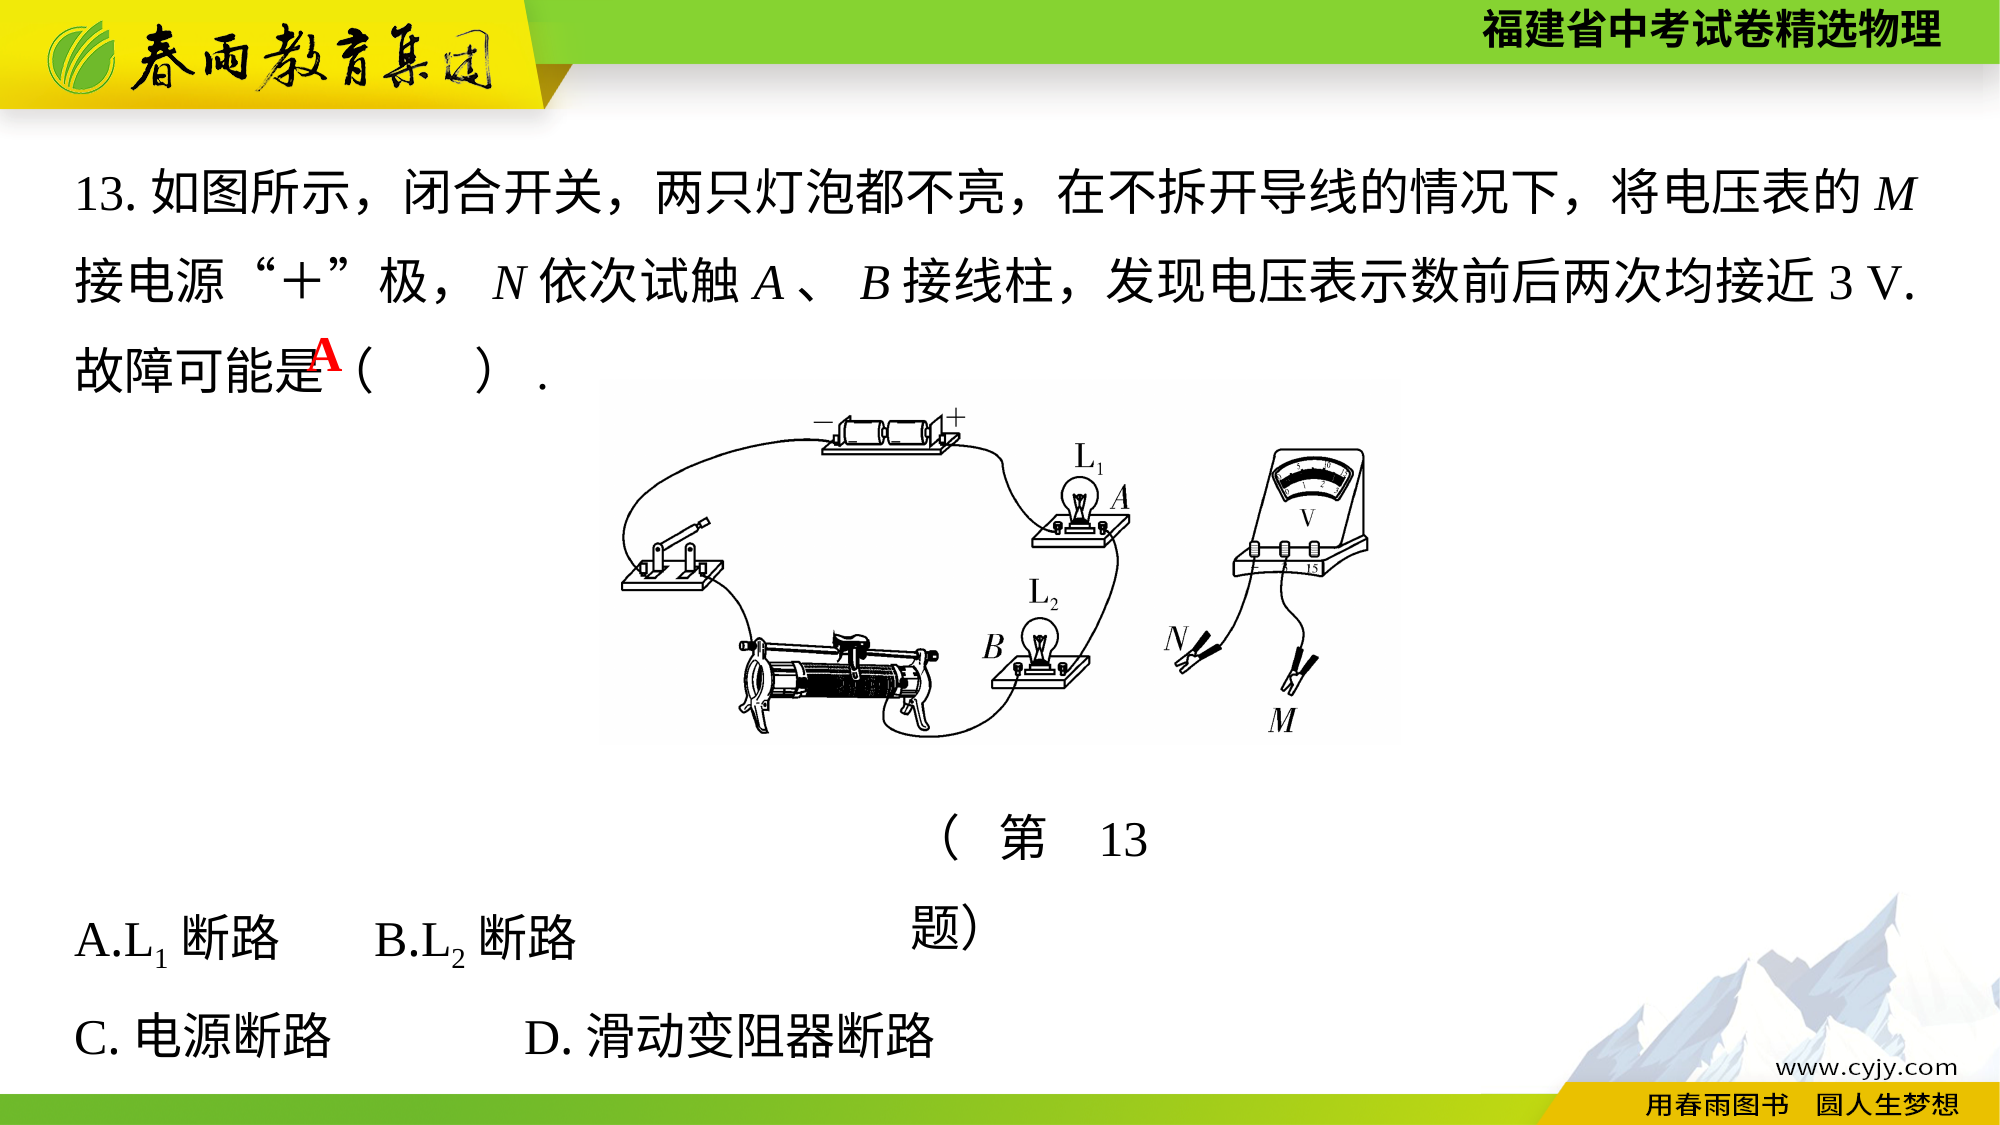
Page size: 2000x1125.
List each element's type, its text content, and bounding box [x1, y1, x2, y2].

text_box （第13题） [895, 769, 1176, 875]
picture [0, 0, 2000, 1125]
list 13.如图所示，闭合开关，两只灯泡都不亮，在不拆开导线的情况下，将电压表的M接电源“＋”极，N依次试触A、B接线柱，发现电压表示数前后两次均接近3 V.故障可能是（ ）. A.L1断路 B.L2断路 C.电源断路 D.滑动变阻器断路 [59, 122, 1944, 1070]
text_box A [291, 314, 358, 390]
